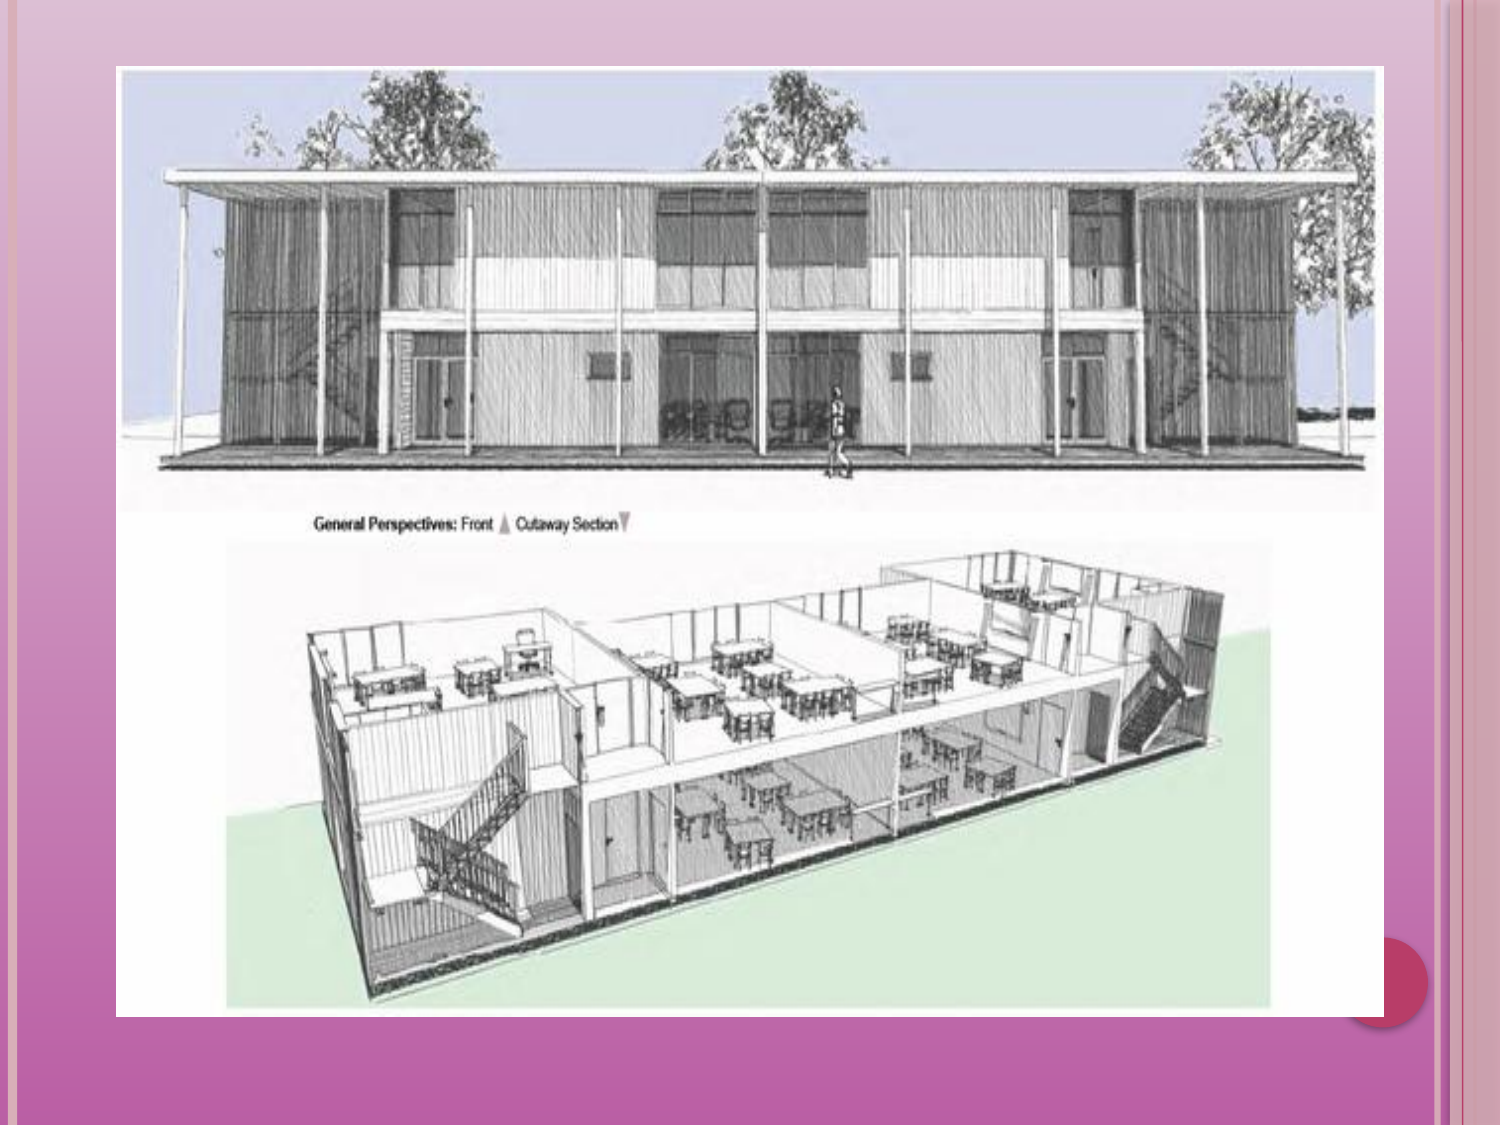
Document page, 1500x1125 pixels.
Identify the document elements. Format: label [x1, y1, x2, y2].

list [74, 66, 1426, 1017]
